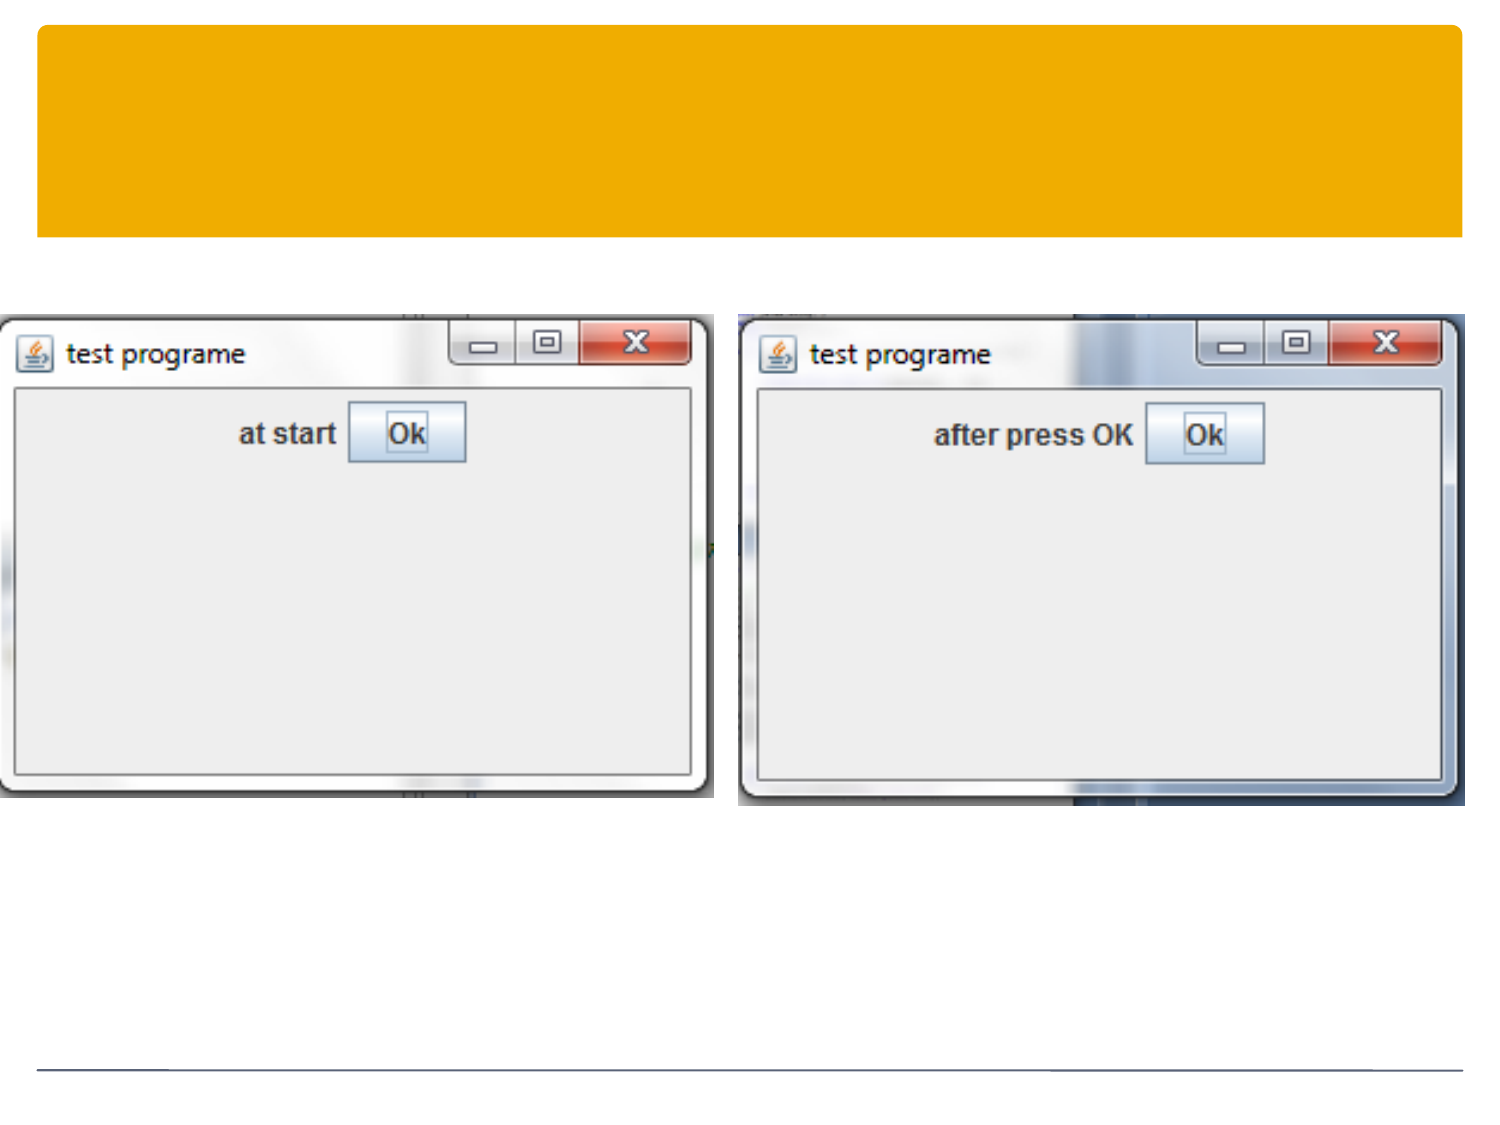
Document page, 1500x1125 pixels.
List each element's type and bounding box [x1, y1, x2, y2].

picture [0, 314, 714, 799]
picture [737, 314, 1465, 807]
